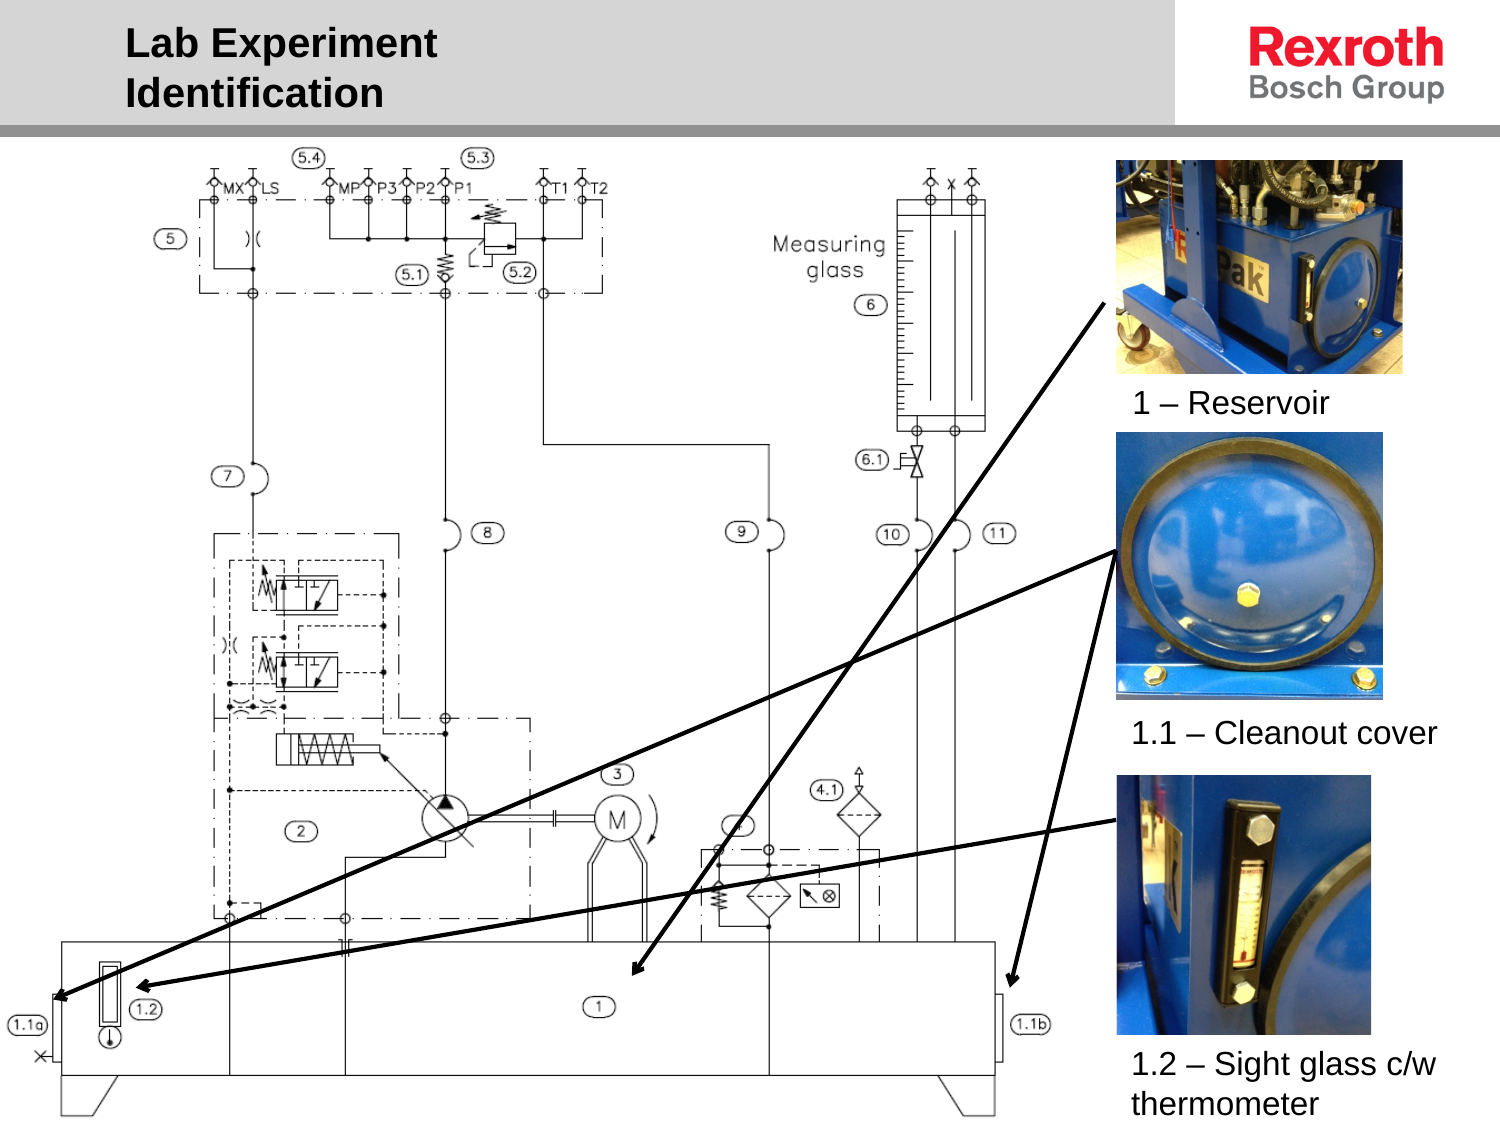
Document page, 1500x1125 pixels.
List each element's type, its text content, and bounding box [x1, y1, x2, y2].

title Lab Experiment Identification [124, 12, 1176, 113]
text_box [1009, 550, 1117, 988]
picture [0, 137, 1058, 1125]
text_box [52, 550, 1117, 1000]
picture [1224, 0, 1492, 117]
picture [1113, 775, 1374, 1034]
picture [1115, 160, 1403, 374]
text_box 1 – Reservoir [1117, 382, 1355, 429]
text_box 1.2 – Sight glass c/w thermometer [1116, 1034, 1500, 1125]
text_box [631, 302, 1105, 549]
picture [1115, 432, 1384, 700]
text_box 1.1 – Cleanout cover [1122, 704, 1500, 759]
